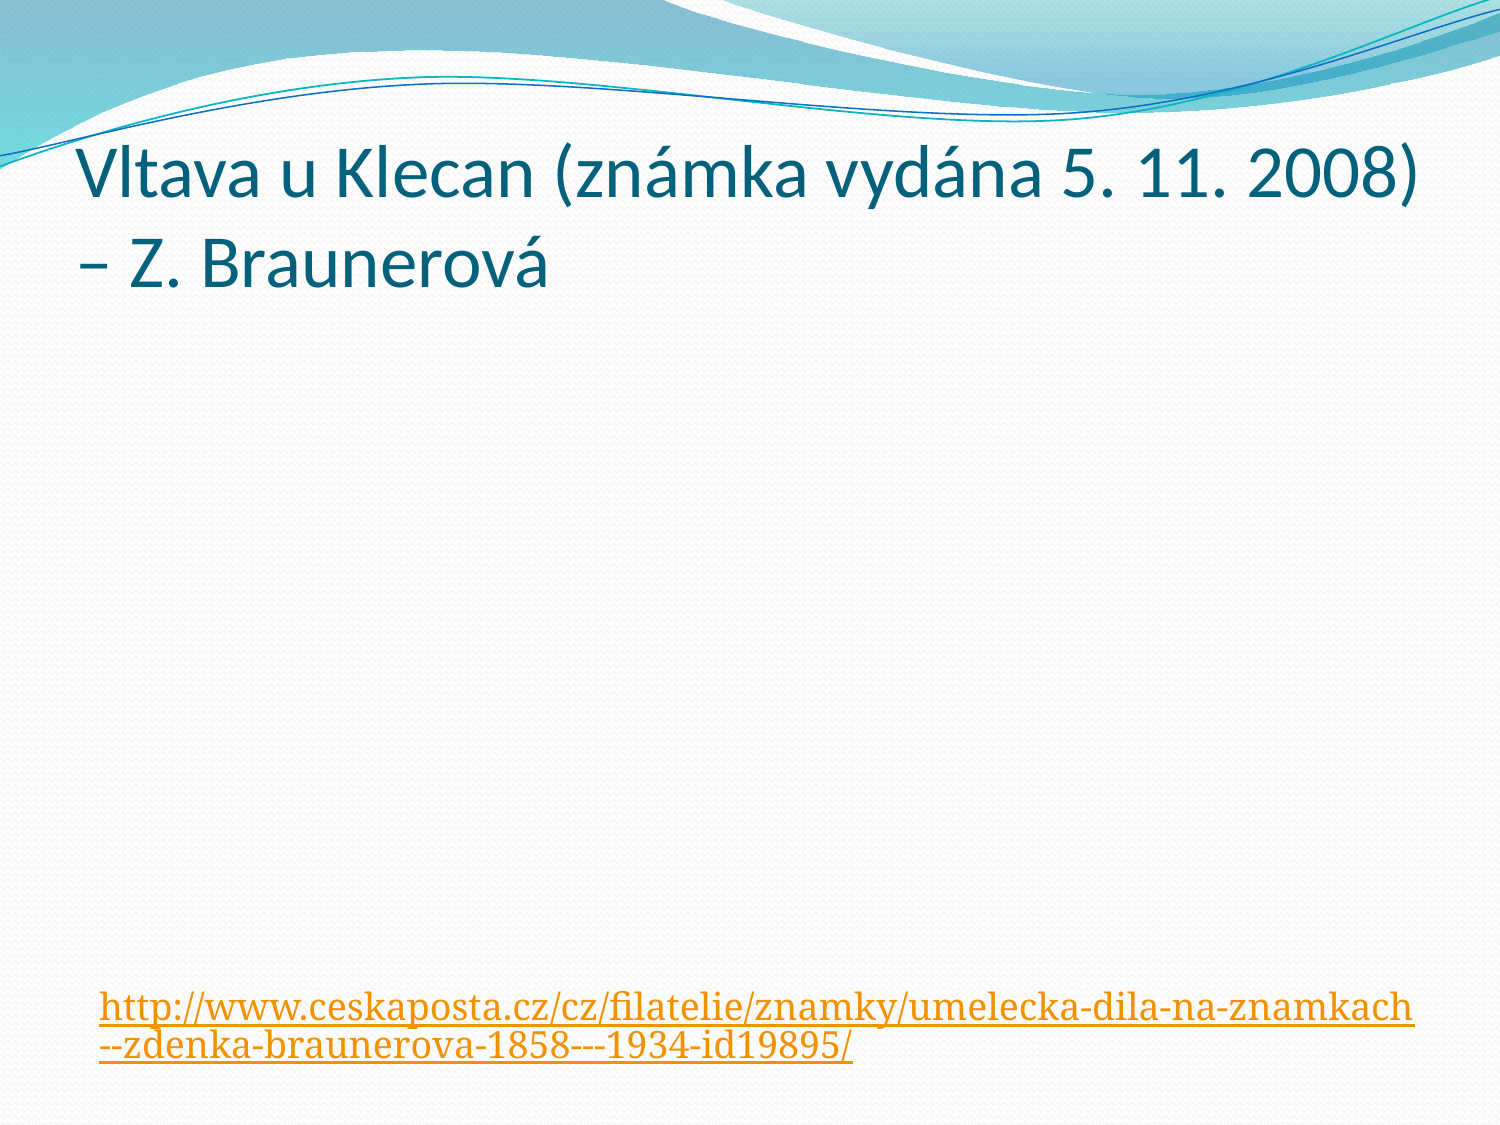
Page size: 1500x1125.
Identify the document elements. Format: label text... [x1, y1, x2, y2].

text_box http://www.ceskaposta.cz/cz/filatelie/znamky/umelecka-dila-na-znamkach--zdenka-braunerova-1858---1934-id19895/ [84, 975, 1432, 1087]
title Vltava u Klecan (známka vydána 5. 11. 2008) – Z. Braunerová [75, 115, 1425, 303]
